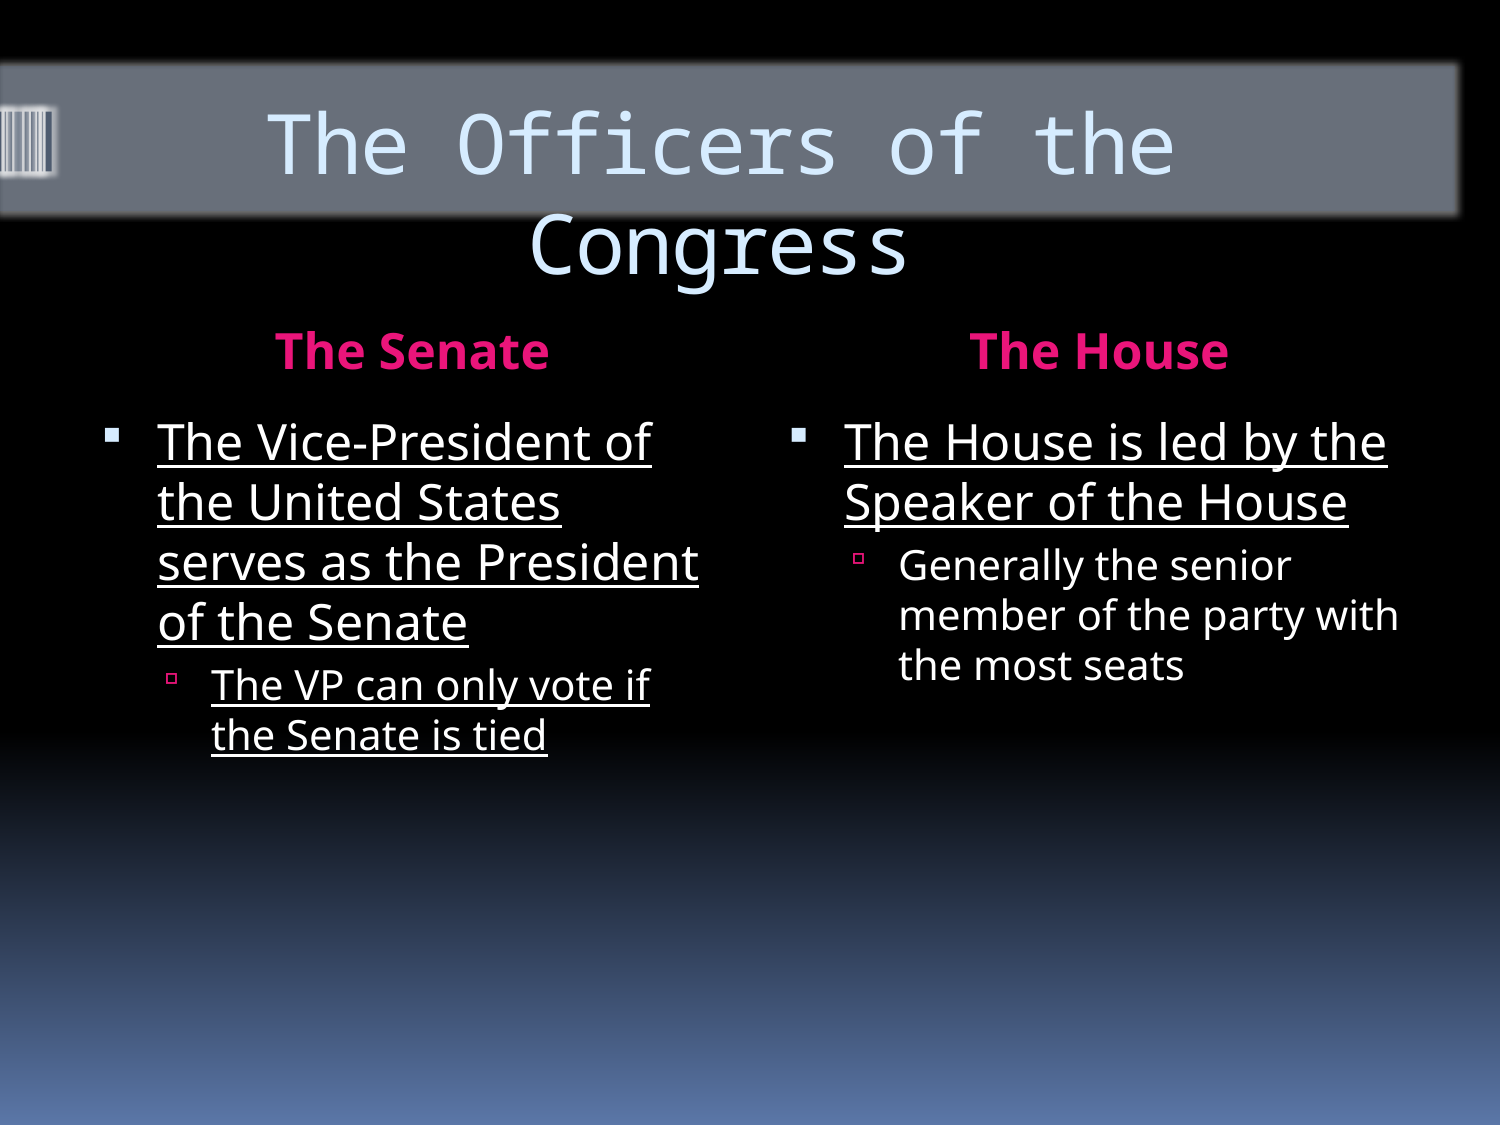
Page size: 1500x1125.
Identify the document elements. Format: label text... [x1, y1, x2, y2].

title The Officers of the Congress [82, 83, 1358, 234]
list The Senate [75, 296, 738, 402]
list The Vice-President of the United States serves as the President of the Senate The VP can only vote if the Senate is tied [75, 403, 738, 1053]
list The House is led by the Speaker of the House Generally the senior member of the party with the most seats [761, 403, 1425, 1053]
list The House [761, 296, 1425, 402]
